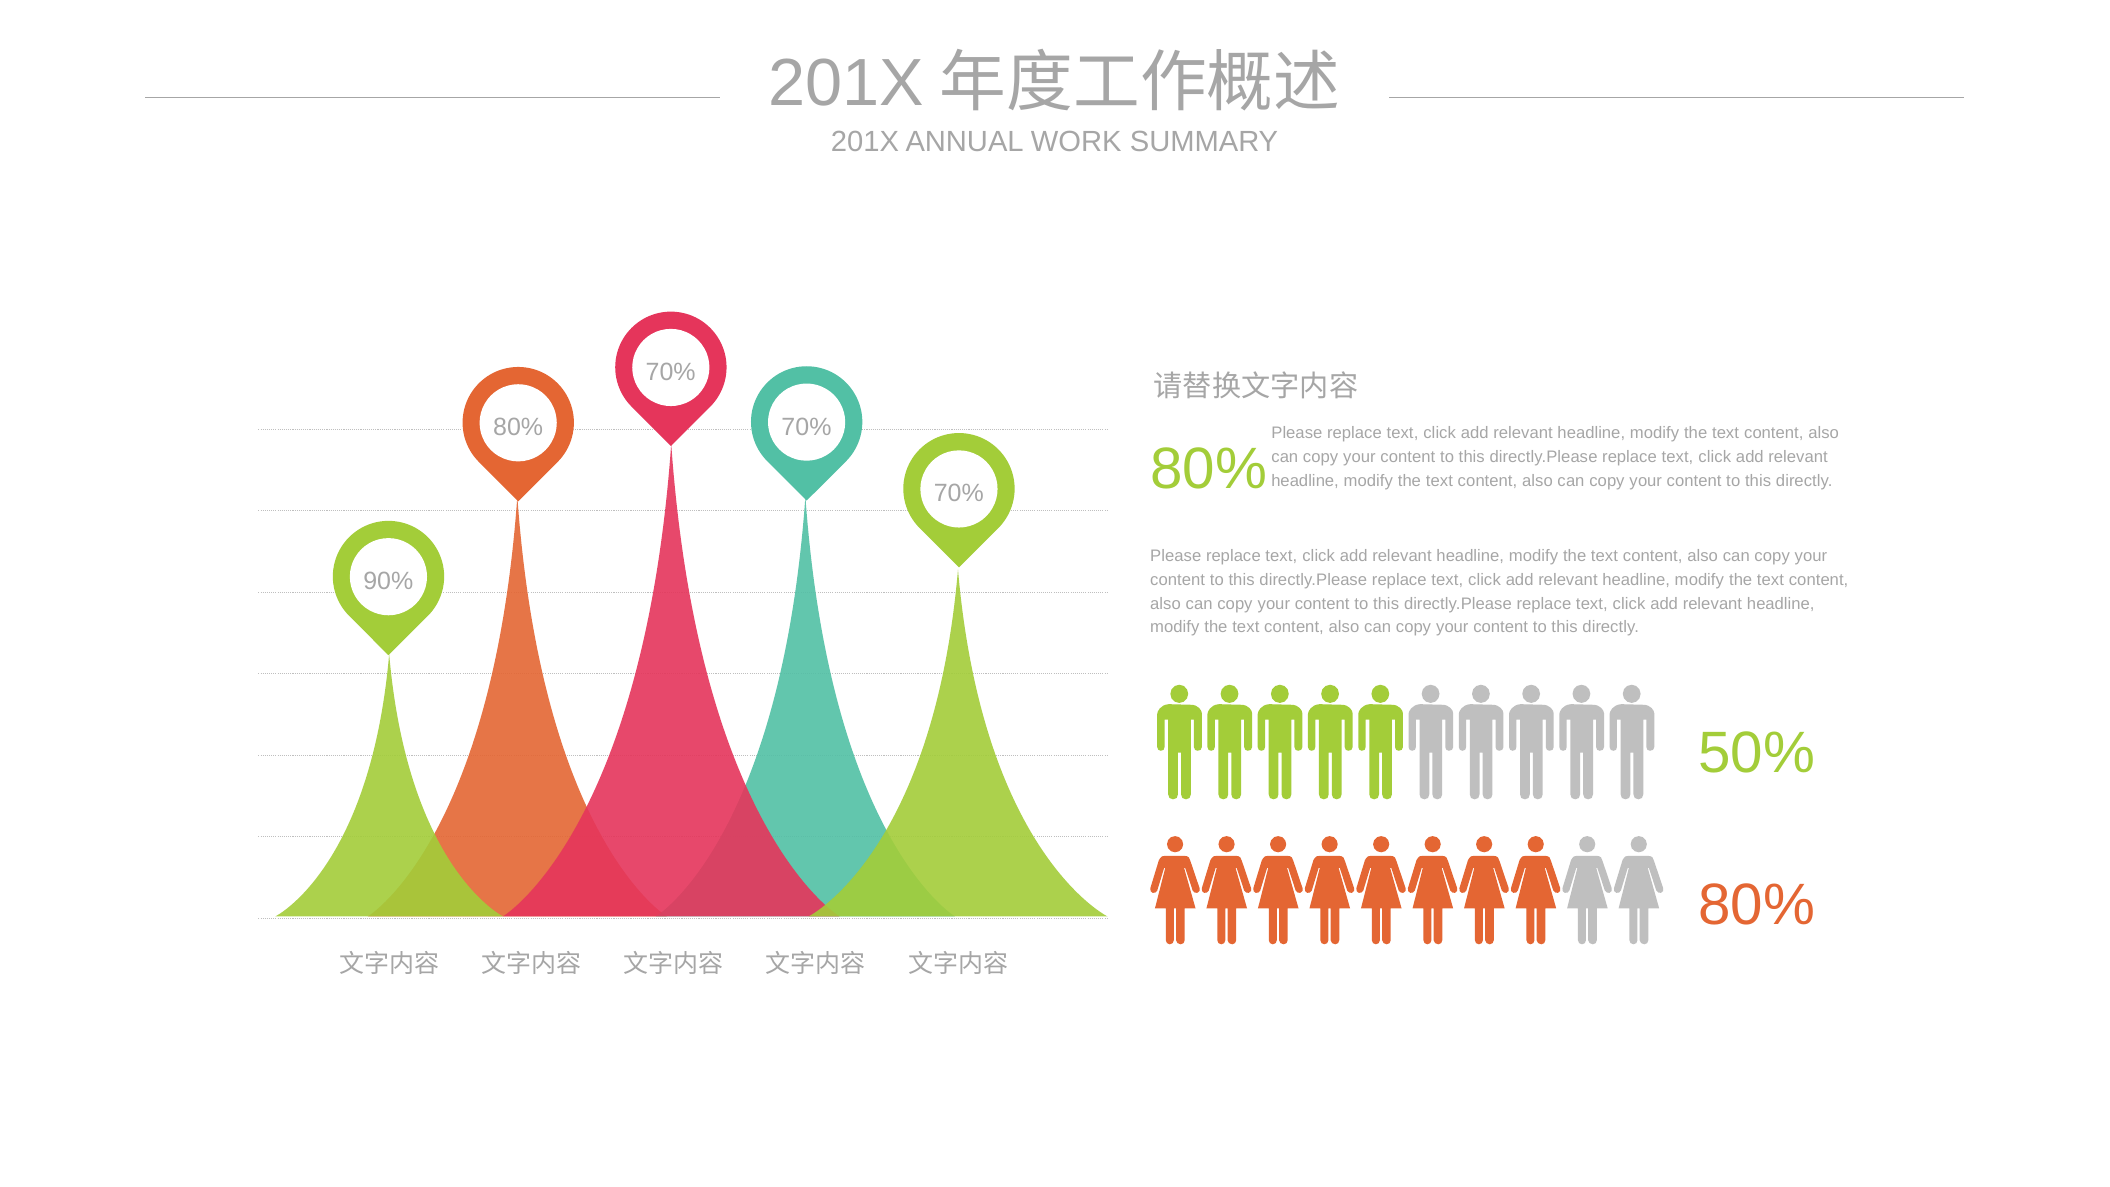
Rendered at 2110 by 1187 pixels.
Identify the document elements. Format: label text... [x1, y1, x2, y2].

text_box 80% [1698, 852, 1816, 937]
text_box 80% [1150, 416, 1268, 501]
text_box 50% [1698, 700, 1816, 785]
text_box 文字内容 [339, 941, 440, 978]
text_box 文字内容 [907, 941, 1009, 978]
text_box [615, 311, 727, 423]
text_box Please replace text, click add relevant headline, modify the text content, also can copy your content to this directly.Please replace text, click add relevant headline, modify the text content, also can copy your content to this directly. [1271, 417, 1850, 490]
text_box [1149, 836, 1664, 945]
text_box 请替换文字内容 [1153, 360, 1463, 403]
text_box 201X年度工作概述 [730, 98, 1379, 119]
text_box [903, 433, 1015, 545]
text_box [750, 366, 863, 478]
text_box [462, 366, 574, 479]
text_box Please replace text, click add relevant headline, modify the text content, also can copy your content to this directly.Please replace text, click add relevant headline, modify the text content, also can copy your content to this directly.Please replace text, click add relevant headline, modify the text content, also can copy your content to this directly. [1150, 540, 1850, 637]
text_box 201X年度工作概述 [730, 38, 1379, 96]
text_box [258, 429, 1108, 919]
text_box 文字内容 [481, 941, 582, 978]
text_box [332, 520, 445, 633]
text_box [1157, 684, 1655, 800]
text_box 文字内容 [765, 941, 866, 978]
text_box 文字内容 [623, 941, 724, 978]
text_box 201X ANNUAL WORK SUMMARY [824, 122, 1285, 158]
